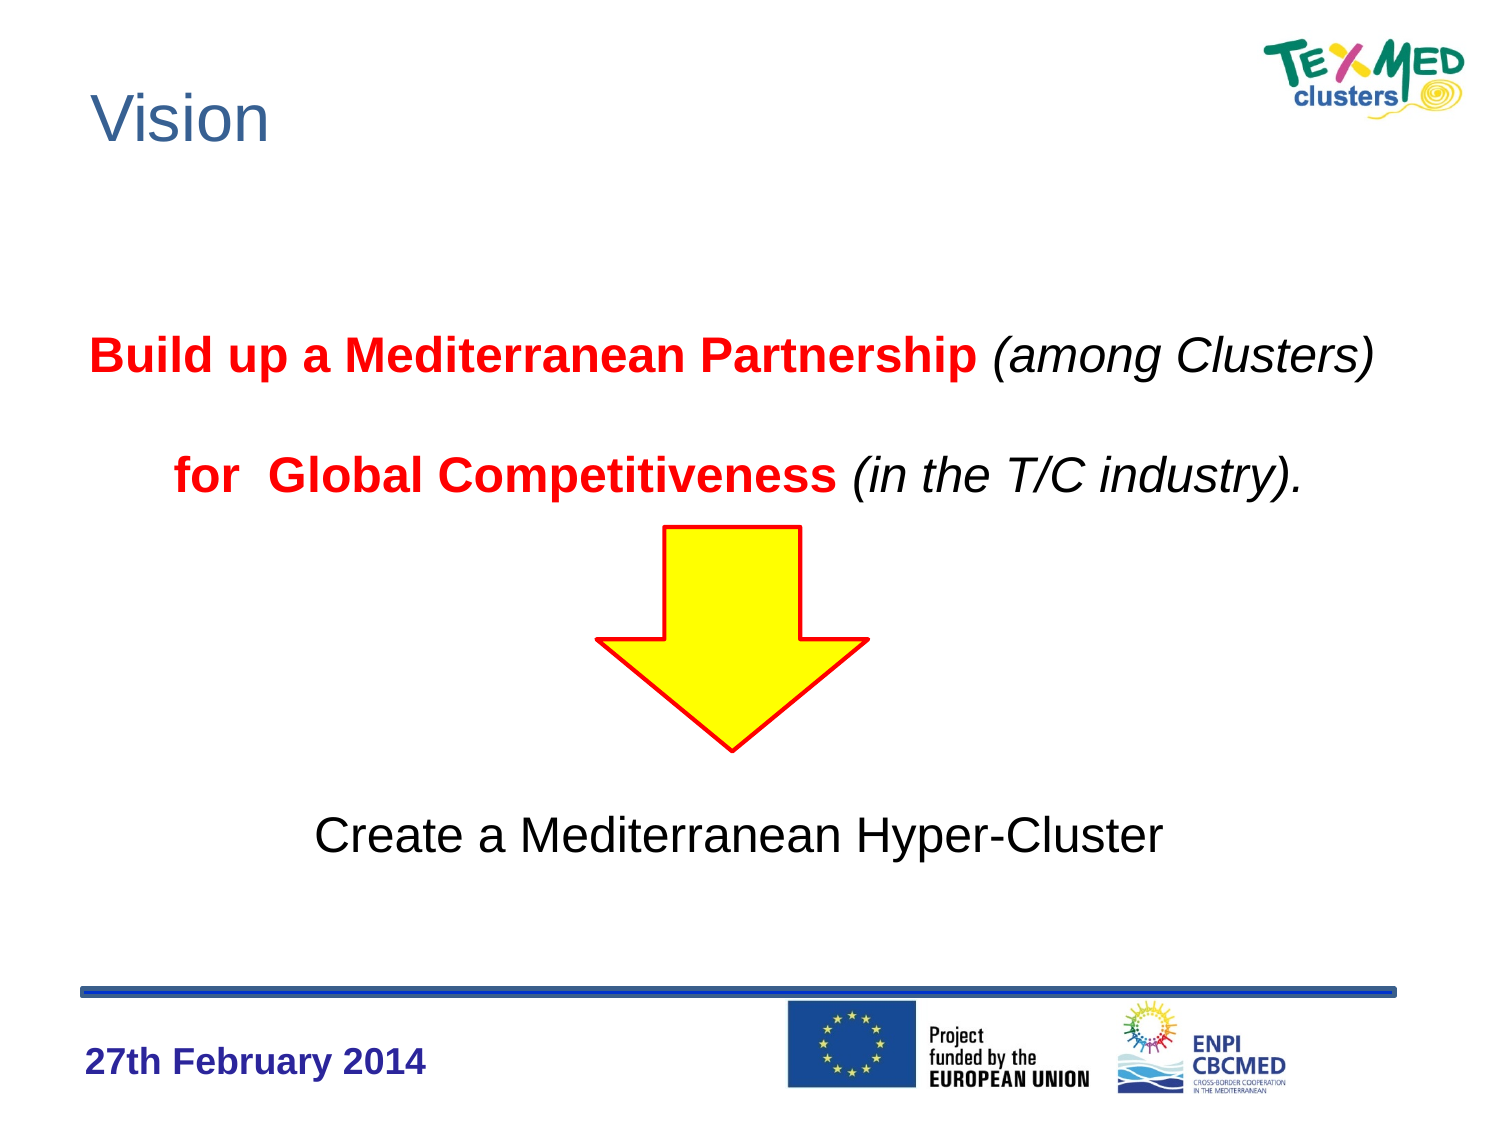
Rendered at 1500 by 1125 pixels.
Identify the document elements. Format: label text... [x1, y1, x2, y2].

picture [1257, 30, 1469, 127]
title Vision [75, 45, 538, 185]
text_box [594, 524, 871, 754]
text_box [80, 986, 1397, 998]
picture [1115, 999, 1286, 1095]
text_box Build up a Mediterranean Partnership (among Clusters) for Global Competitiveness (in the T/C industry). Create a Mediterranean Hyper-Cluster [74, 255, 1405, 871]
text_box 27th February 2014 [70, 1029, 514, 1089]
picture [785, 999, 1091, 1090]
